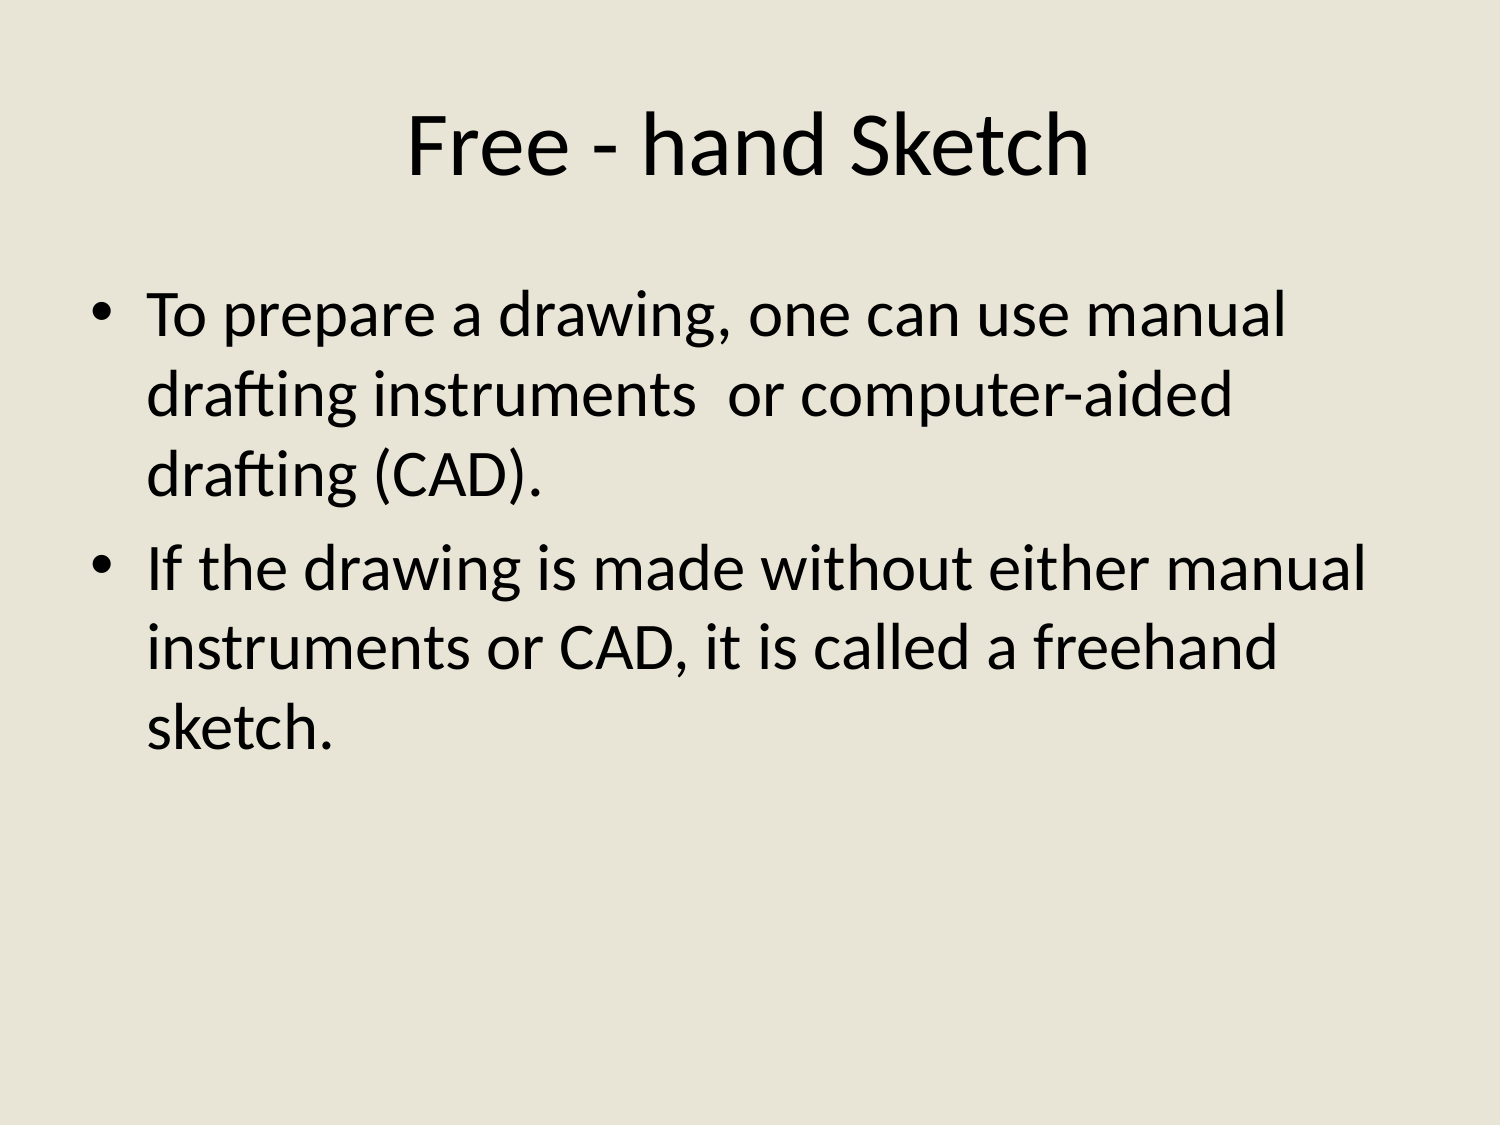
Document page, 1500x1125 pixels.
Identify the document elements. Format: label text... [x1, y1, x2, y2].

title Free - hand Sketch [75, 45, 1425, 233]
list To prepare a drawing, one can use manual drafting instruments or computer-aided drafting (CAD). If the drawing is made without either manual instruments or CAD, it is called a freehand sketch. [75, 262, 1425, 1005]
